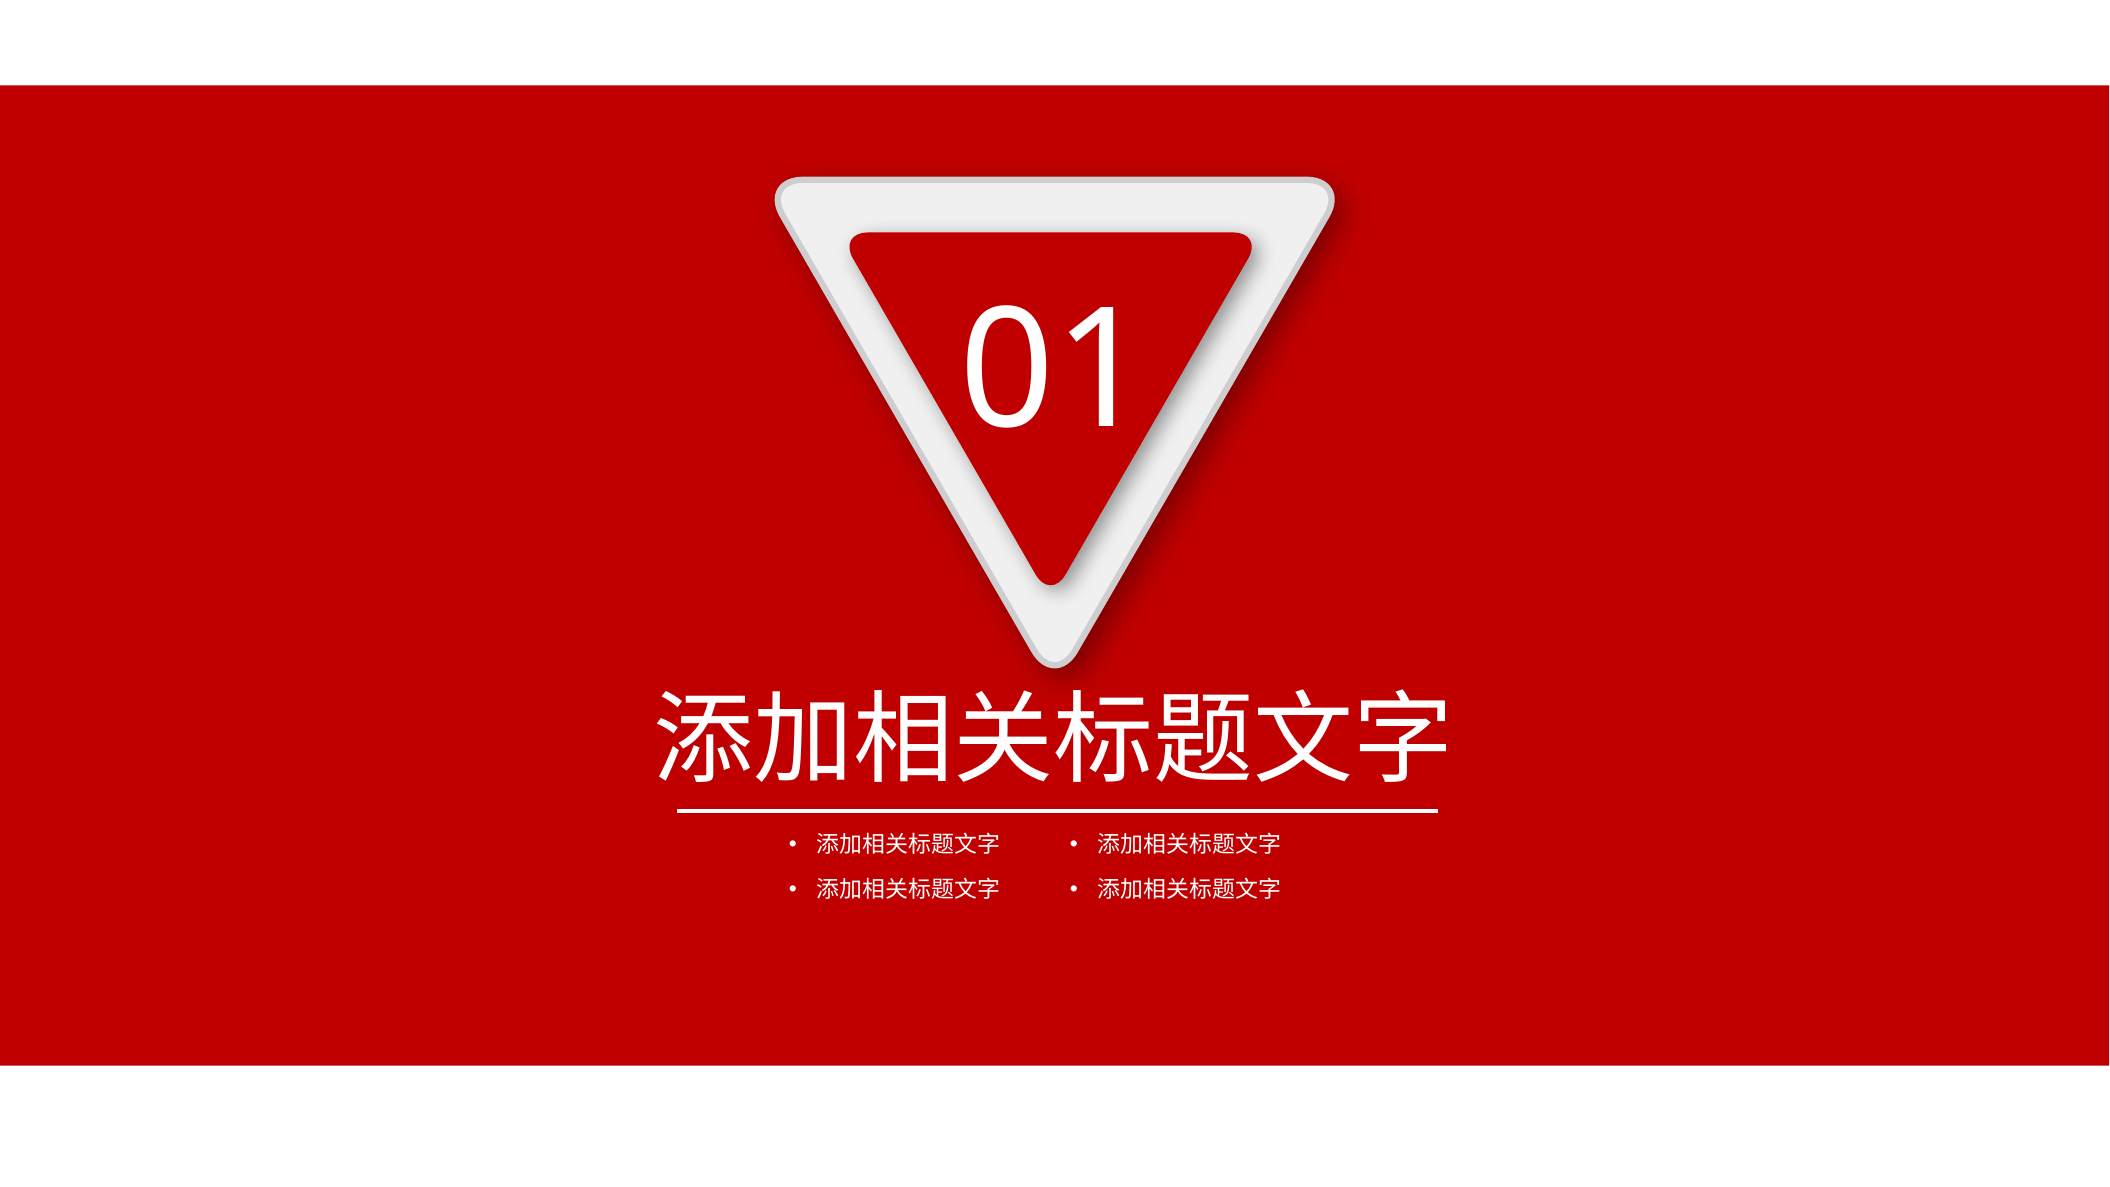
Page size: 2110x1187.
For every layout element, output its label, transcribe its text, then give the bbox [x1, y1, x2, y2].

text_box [771, 179, 1339, 671]
text_box 添加相关标题文字 [774, 822, 1016, 865]
text_box 添加相关标题文字 [1054, 867, 1297, 910]
text_box [0, 84, 2110, 1067]
text_box 添加相关标题文字 [1054, 822, 1297, 865]
text_box 添加相关标题文字 [774, 867, 1016, 910]
